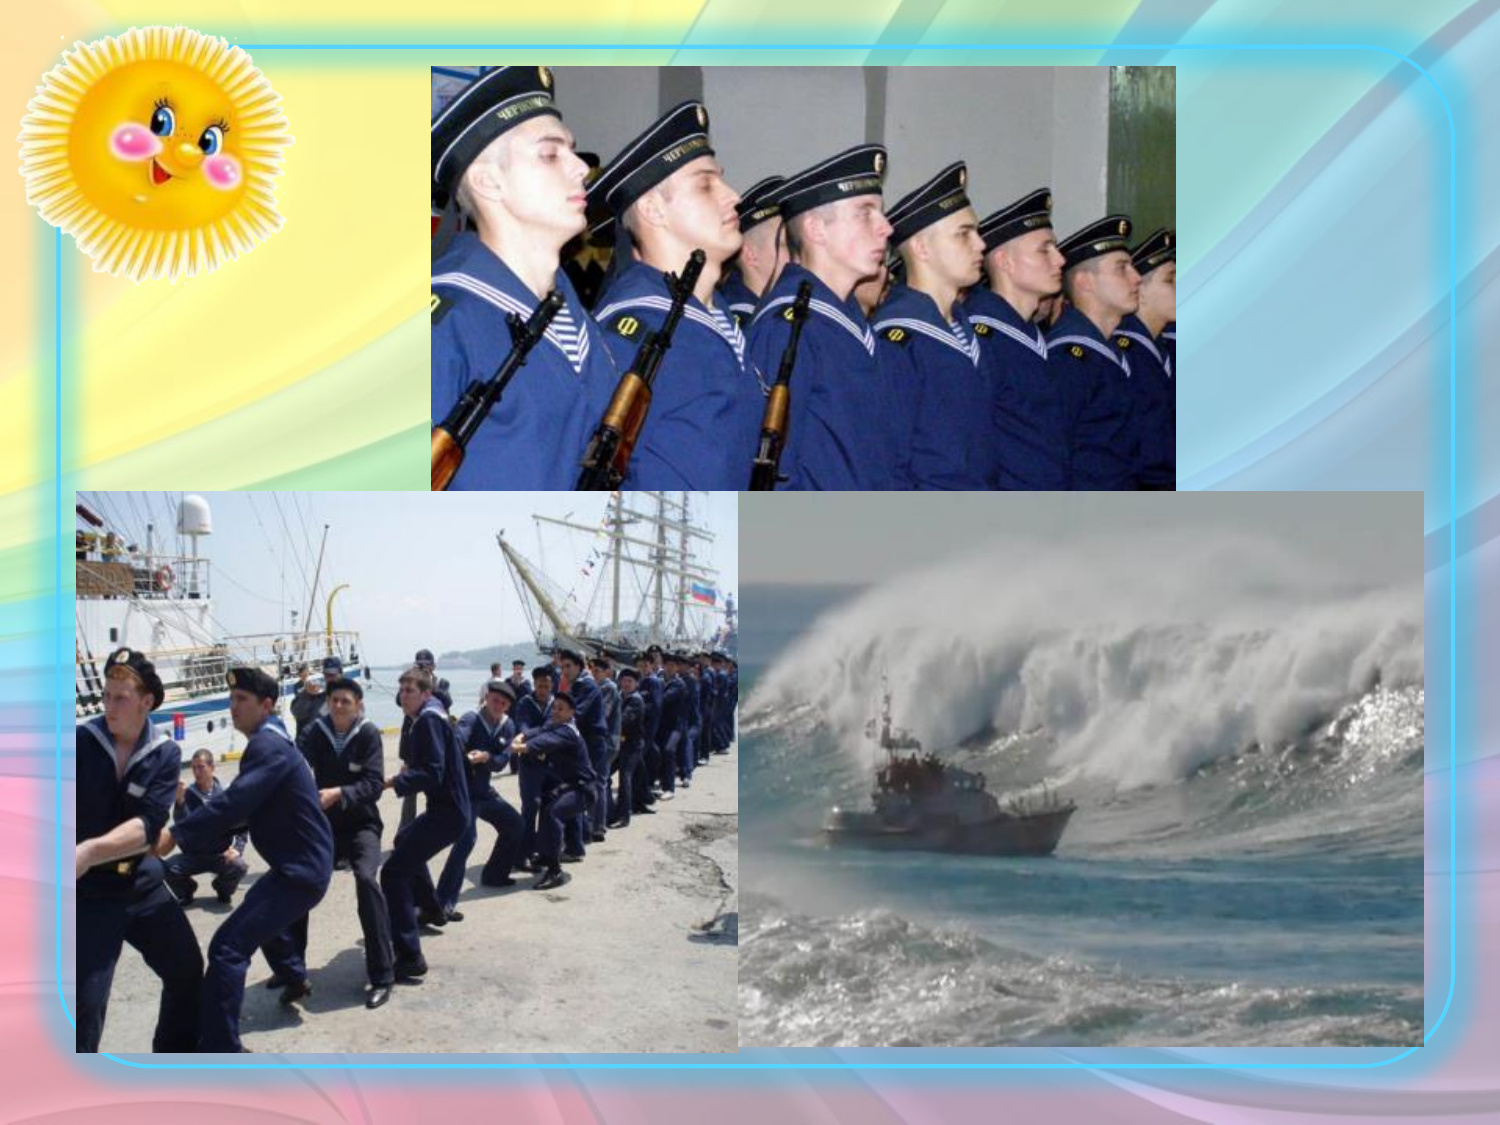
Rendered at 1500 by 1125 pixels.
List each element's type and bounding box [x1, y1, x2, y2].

picture [11, 11, 340, 340]
picture [76, 66, 1424, 1053]
